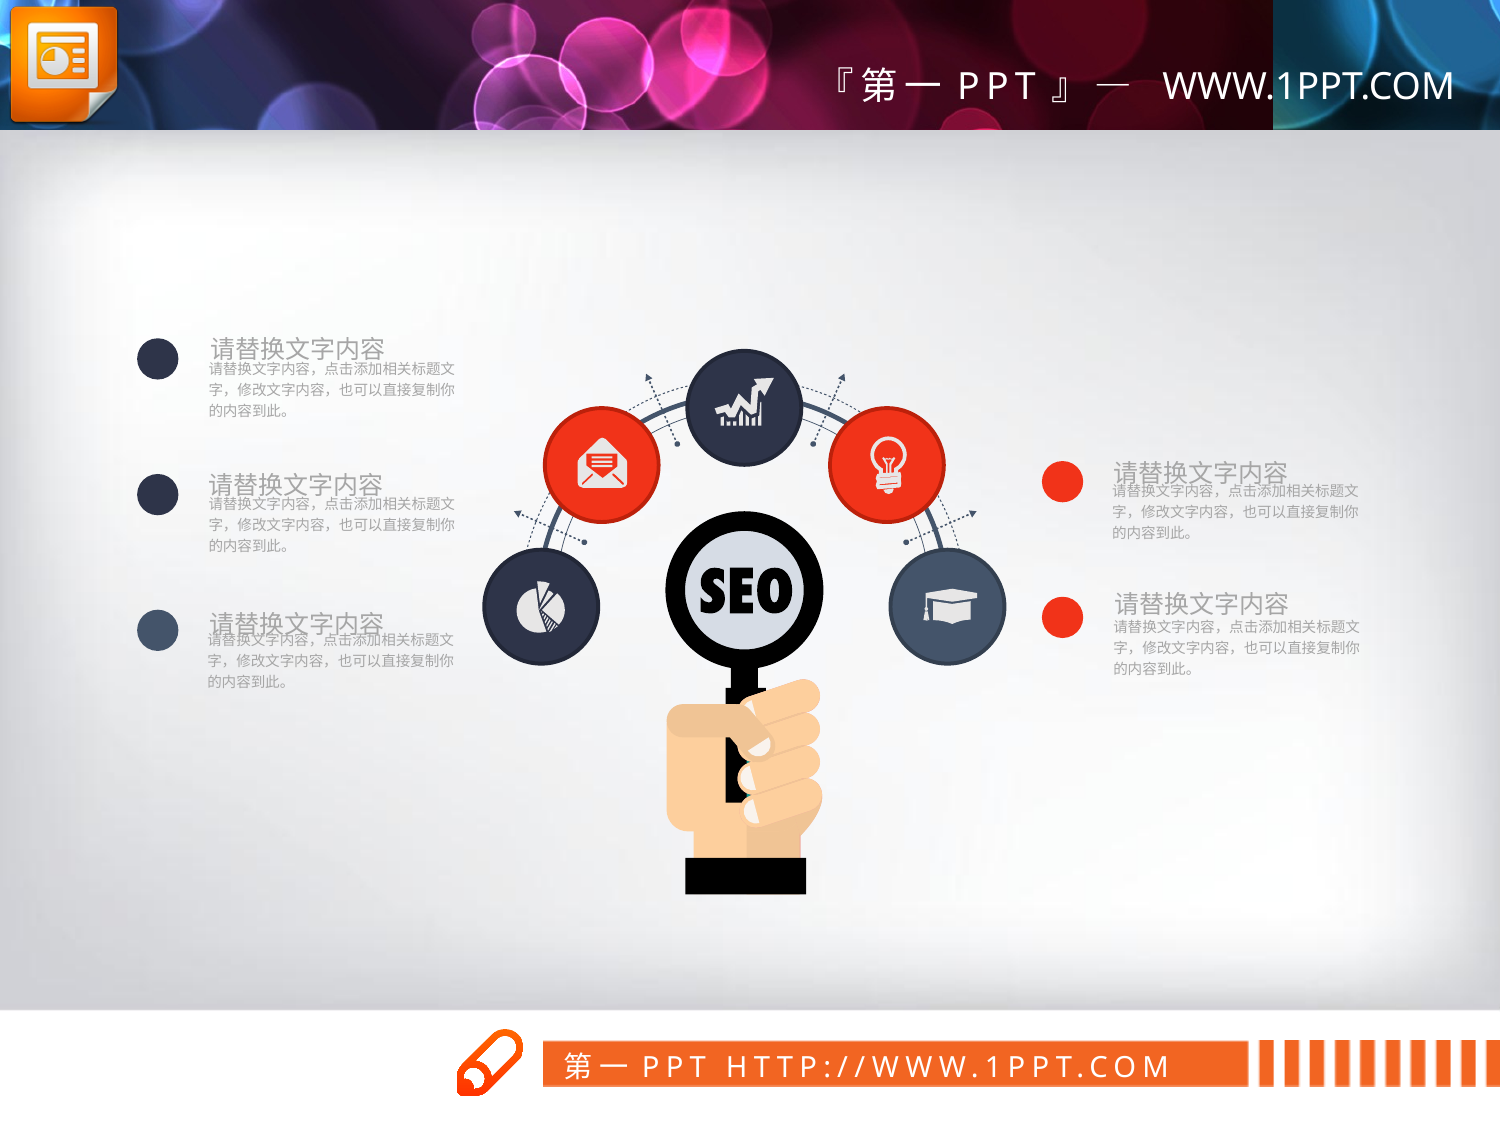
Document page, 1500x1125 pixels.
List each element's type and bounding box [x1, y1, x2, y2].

text_box [1098, 574, 1389, 687]
text_box [137, 609, 179, 651]
picture [543, 1040, 1500, 1087]
text_box [192, 455, 476, 564]
text_box [1041, 596, 1084, 639]
text_box [193, 320, 484, 428]
text_box [1041, 461, 1084, 503]
text_box [137, 473, 179, 516]
text_box [1096, 444, 1388, 551]
text_box [192, 594, 476, 700]
text_box [482, 348, 1007, 895]
picture [0, 0, 1500, 1012]
text_box [137, 338, 179, 380]
